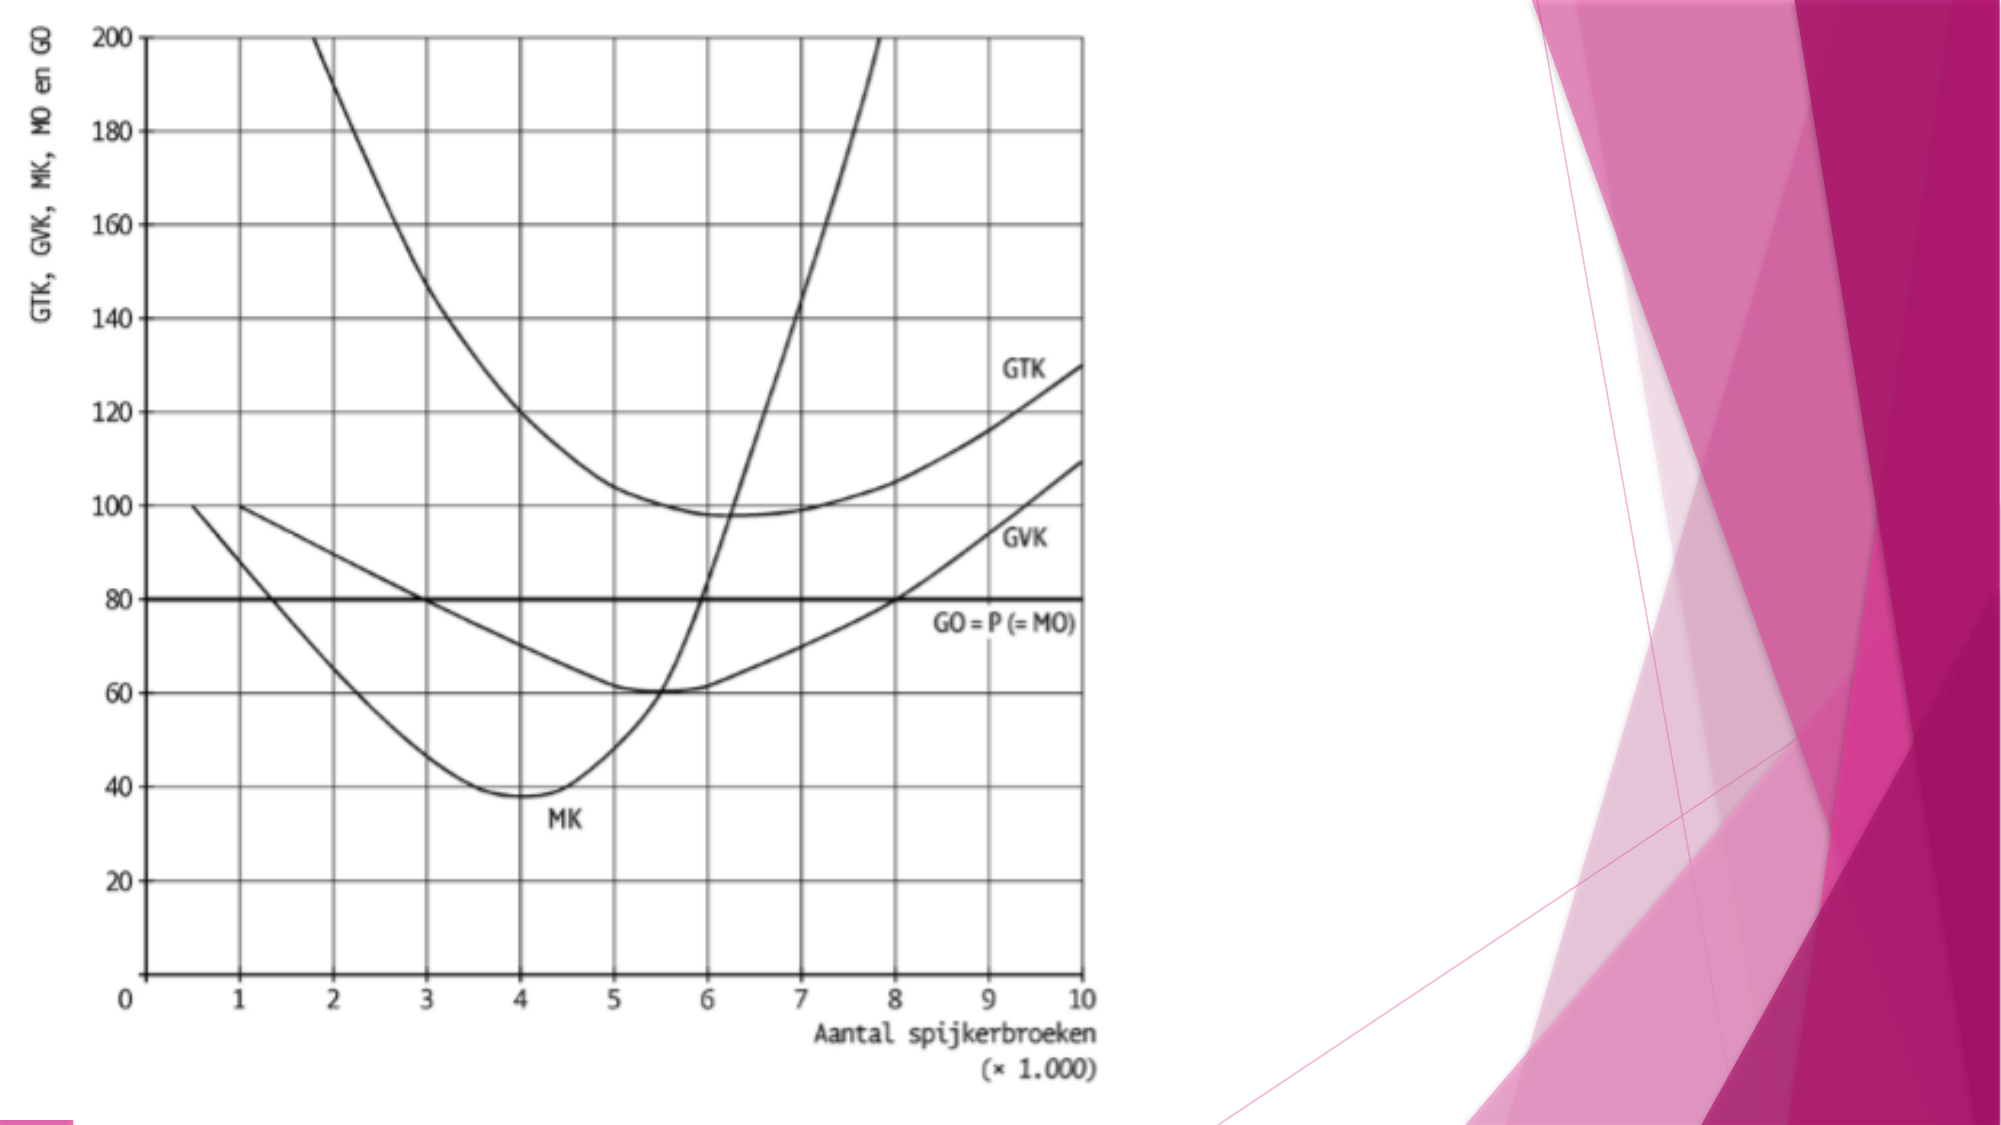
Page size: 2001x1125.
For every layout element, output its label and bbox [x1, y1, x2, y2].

picture [0, 0, 1128, 1121]
